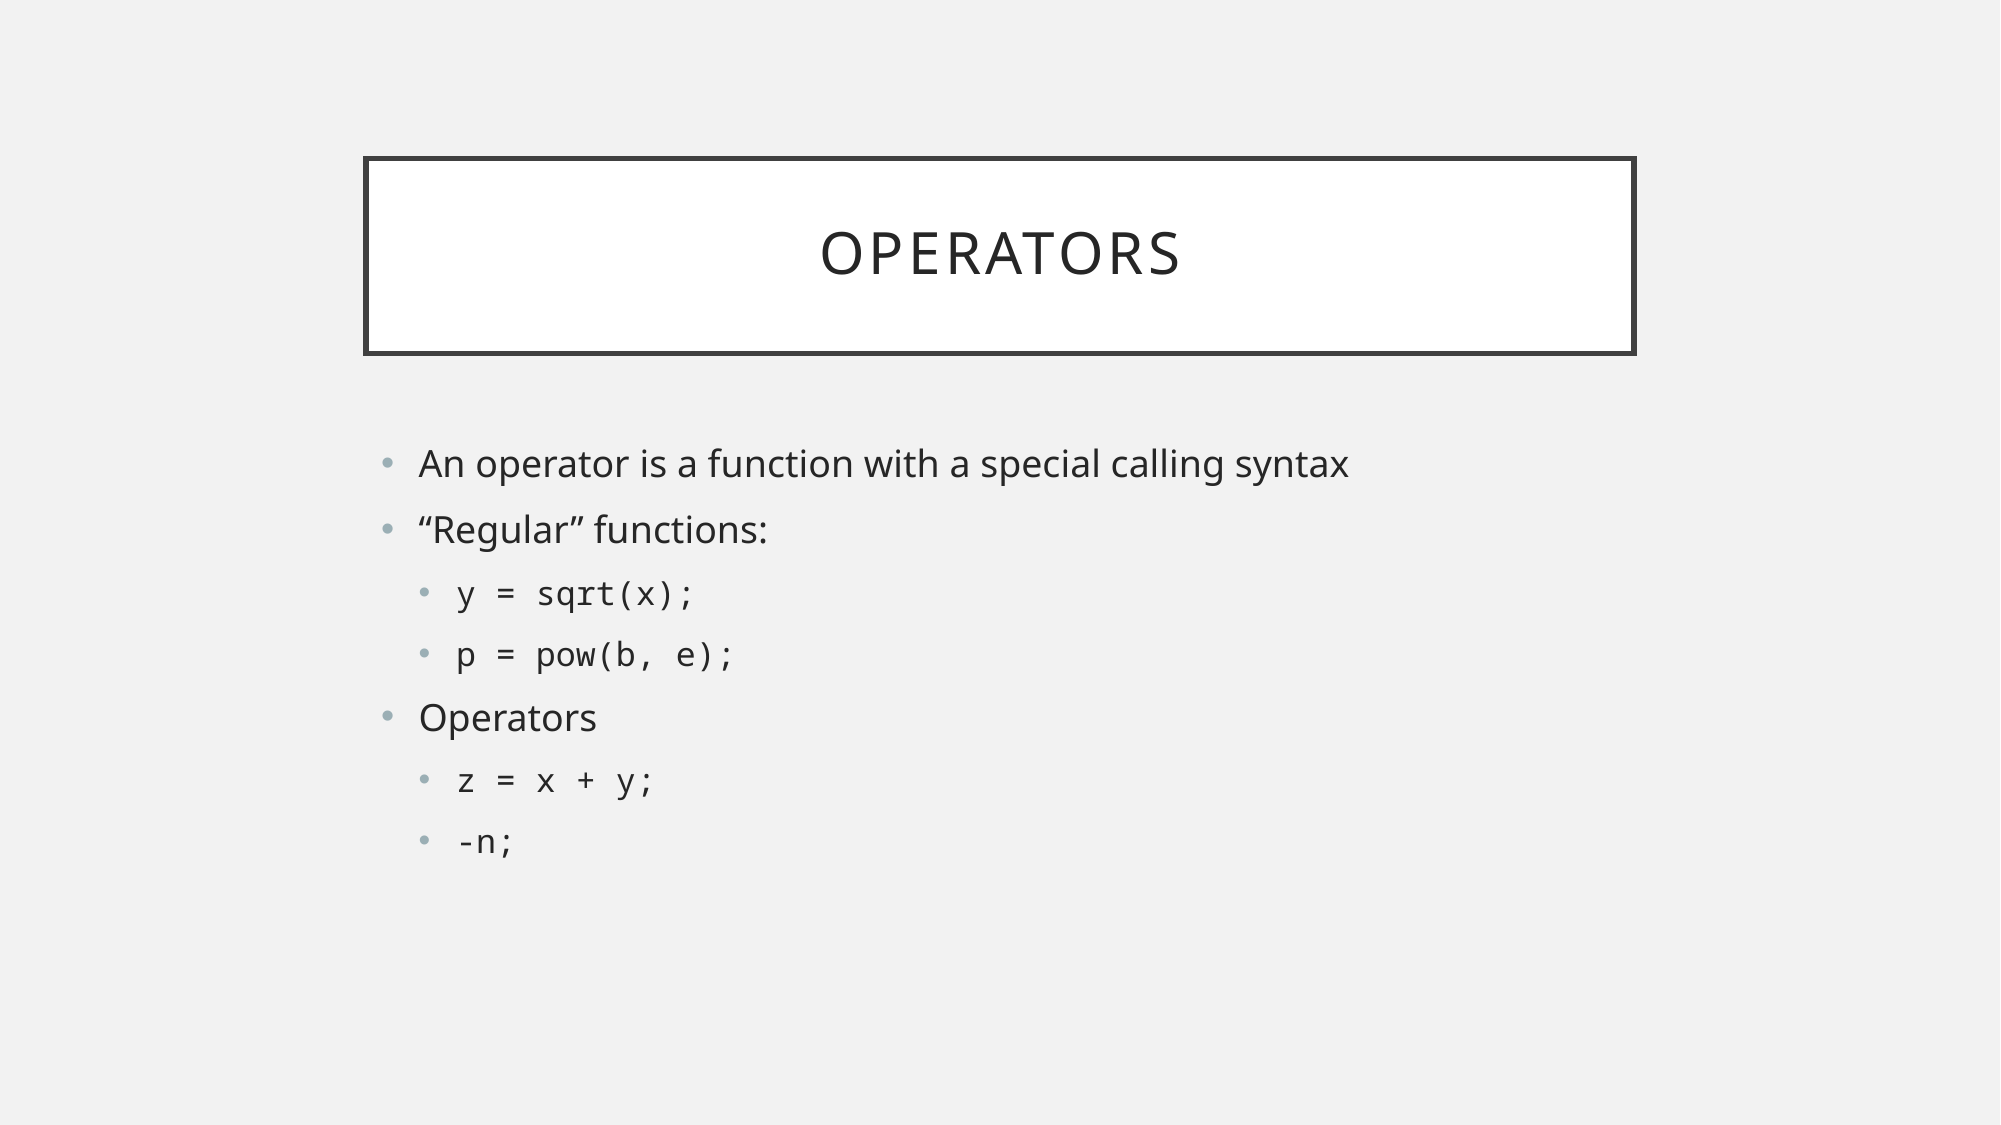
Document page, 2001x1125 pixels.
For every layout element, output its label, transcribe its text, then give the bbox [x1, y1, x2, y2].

title Operators [363, 156, 1637, 356]
list An operator is a function with a special calling syntax “Regular” functions: y = sqrt(x); p = pow(b, e); Operators z = x + y; -n; [366, 432, 1634, 942]
